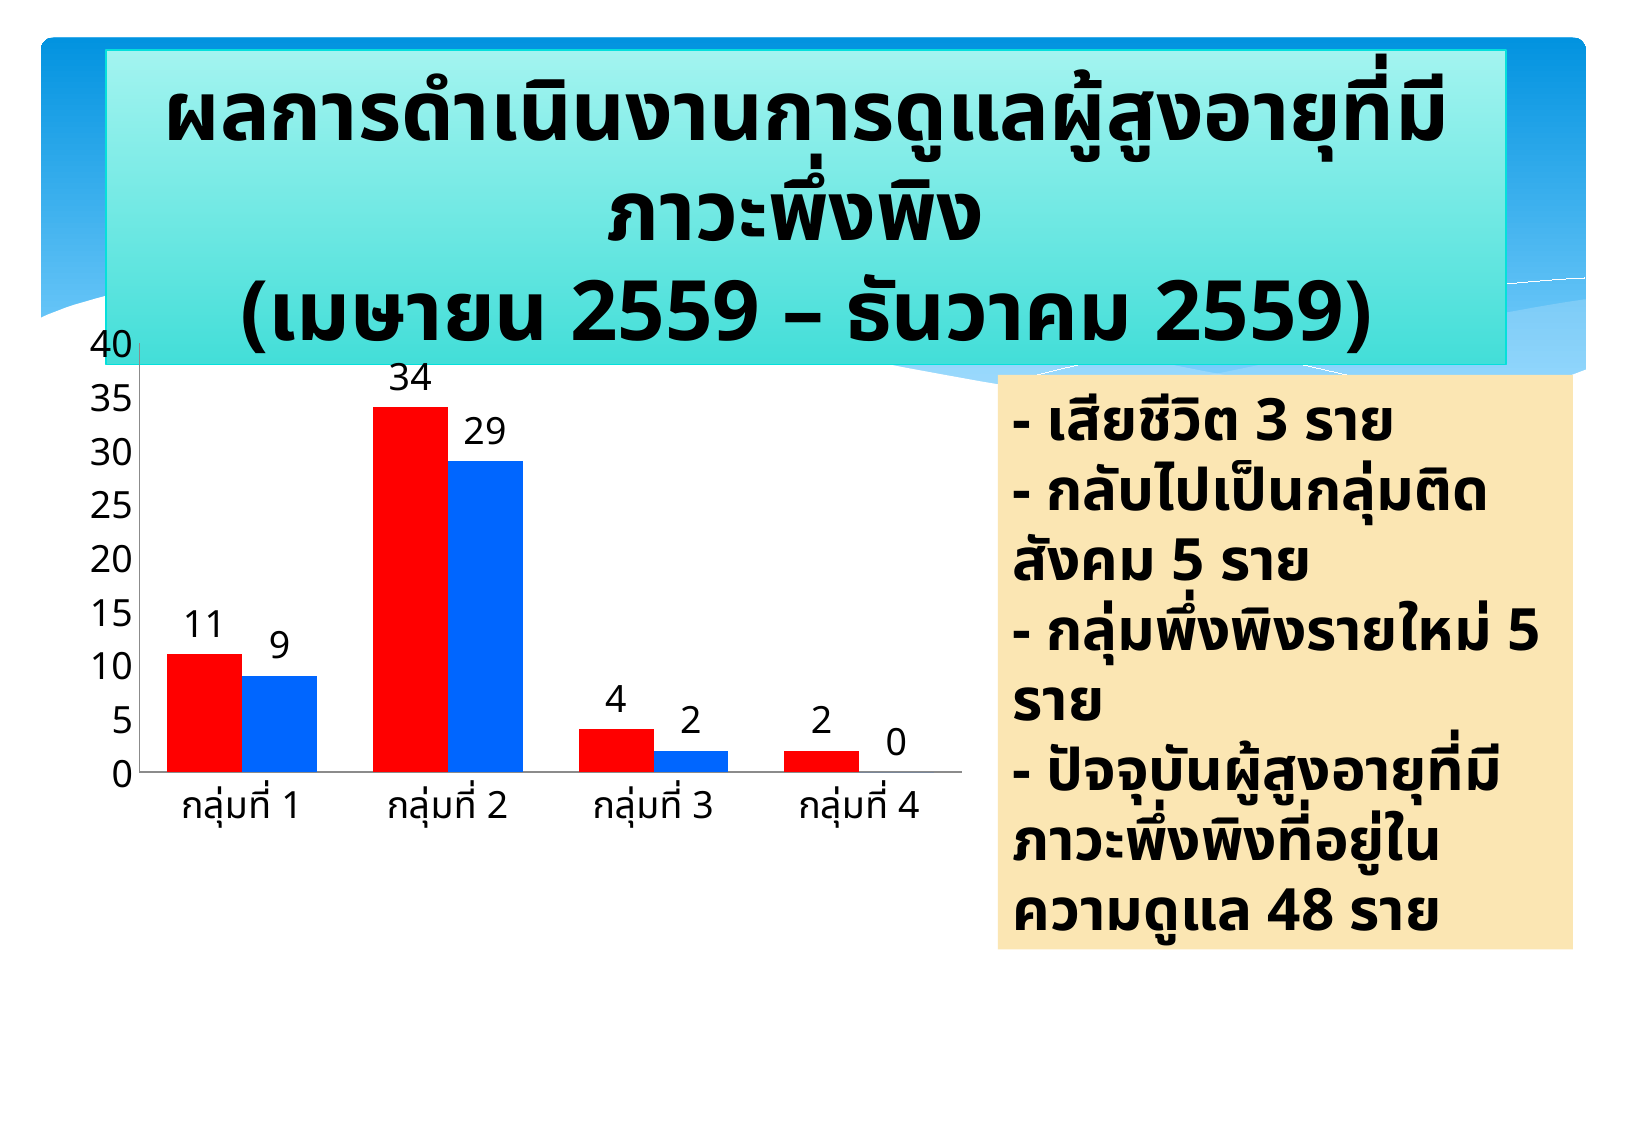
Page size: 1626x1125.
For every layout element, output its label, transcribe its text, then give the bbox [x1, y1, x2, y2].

text_box - เสียชีวิต 3 ราย - กลับไปเป็นกลุ่มติดสังคม 5 ราย - กลุ่มพึ่งพิงรายใหม่ 5 ราย - ปัจจุบันผู้สูงอายุที่มีภาวะพึ่งพิงที่อยู่ในความดูแล 48 ราย [997, 374, 1573, 950]
text_box ผลการดำเนินงานการดูแลผู้สูงอายุที่มีภาวะพึ่งพิง (เมษายน 2559 – ธันวาคม 2559) [105, 49, 1507, 365]
chart [80, 312, 994, 913]
